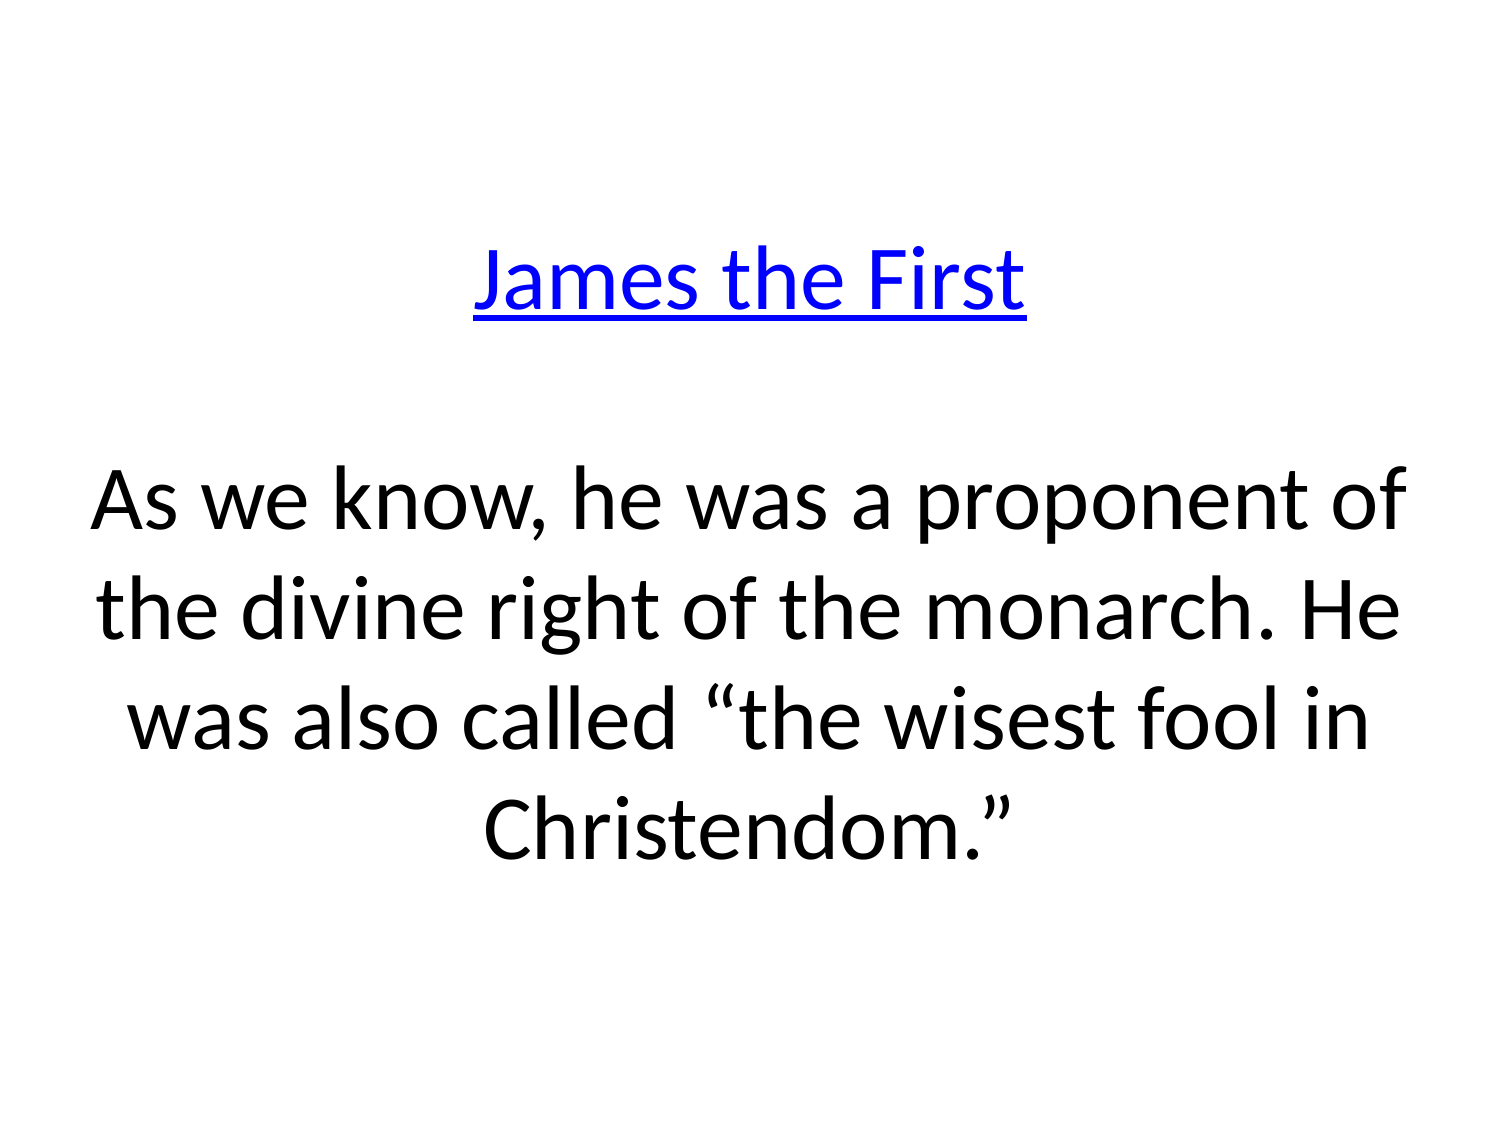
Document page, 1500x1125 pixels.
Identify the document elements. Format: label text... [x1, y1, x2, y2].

title James the First As we know, he was a proponent of the divine right of the monarch. He was also called “the wisest fool in Christendom.” [74, 44, 1426, 1051]
